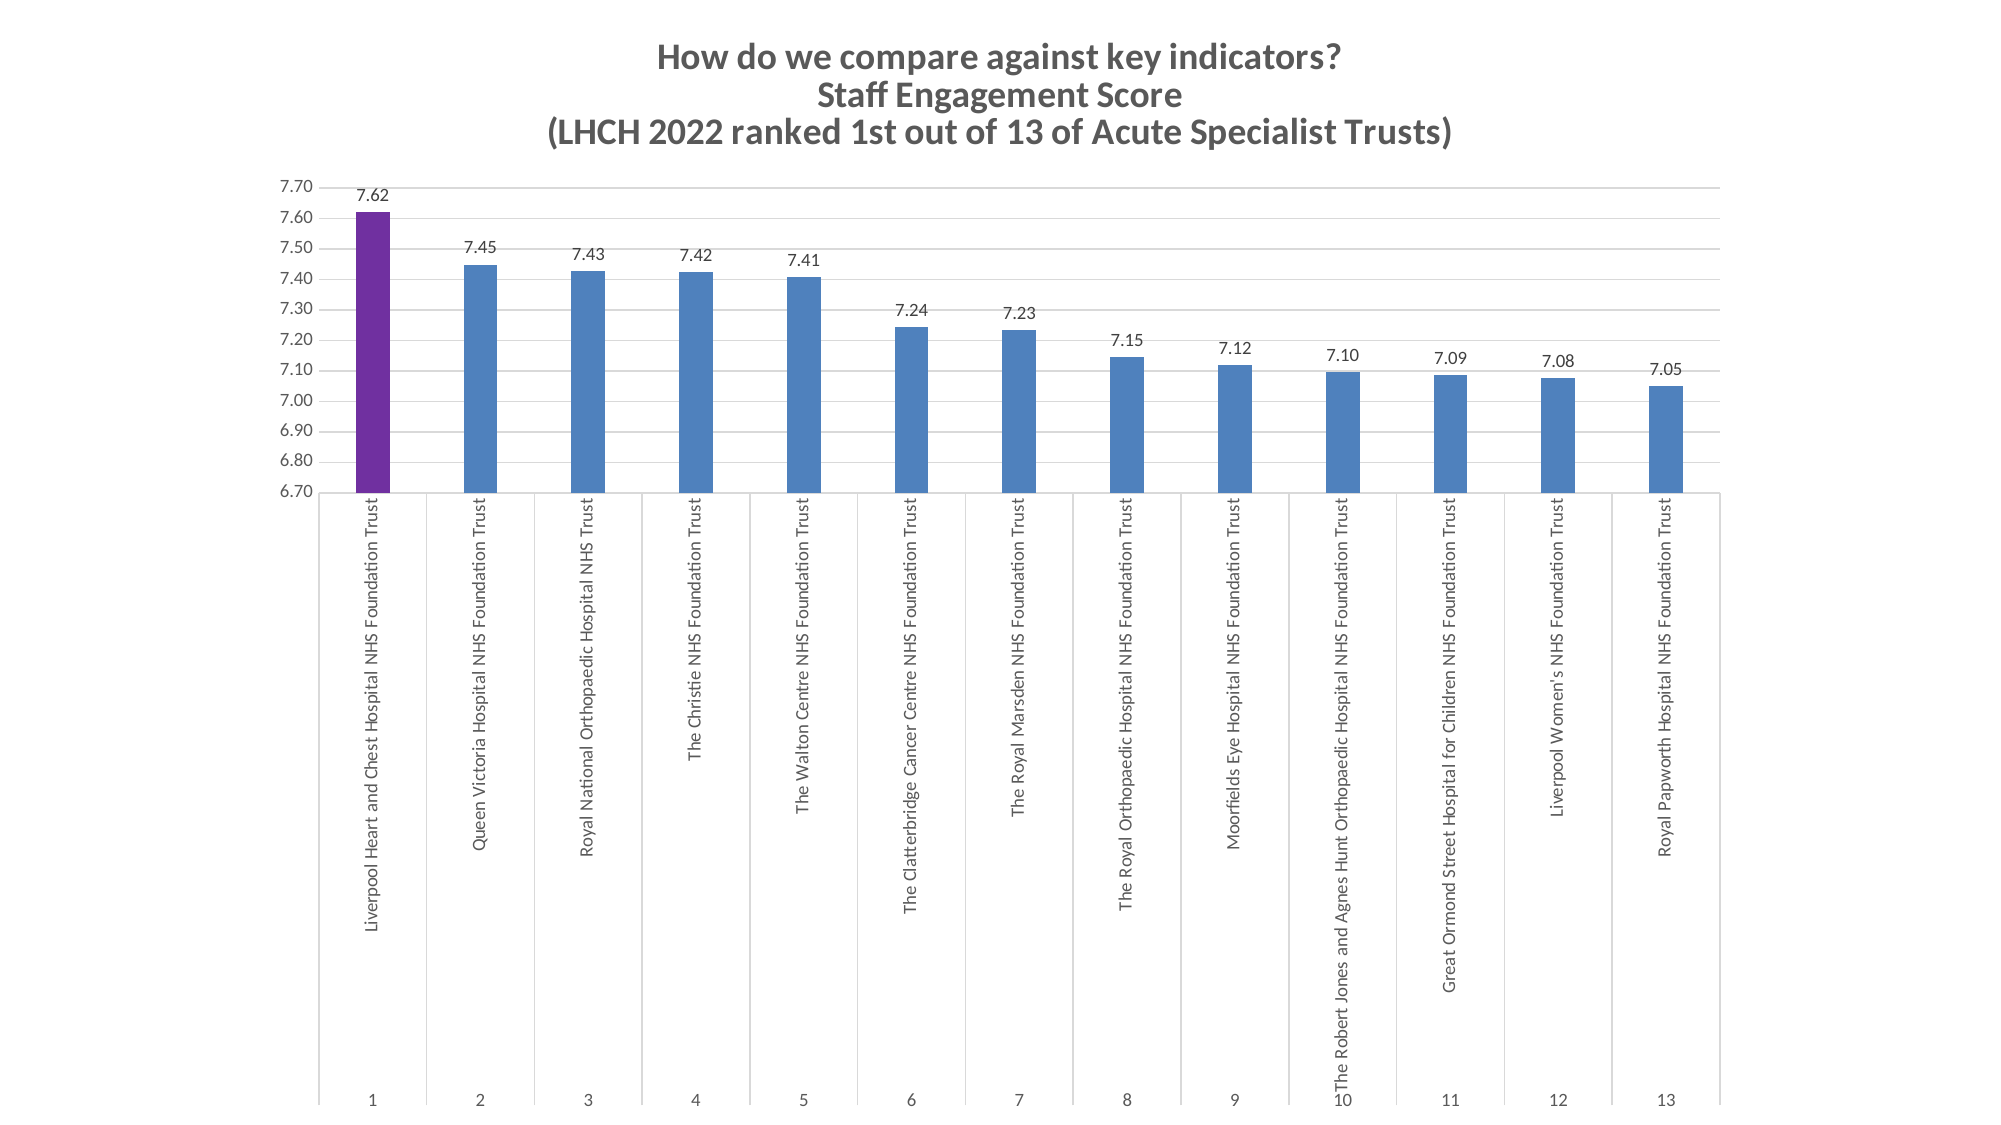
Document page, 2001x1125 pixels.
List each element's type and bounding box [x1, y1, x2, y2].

chart [249, 0, 1751, 1125]
